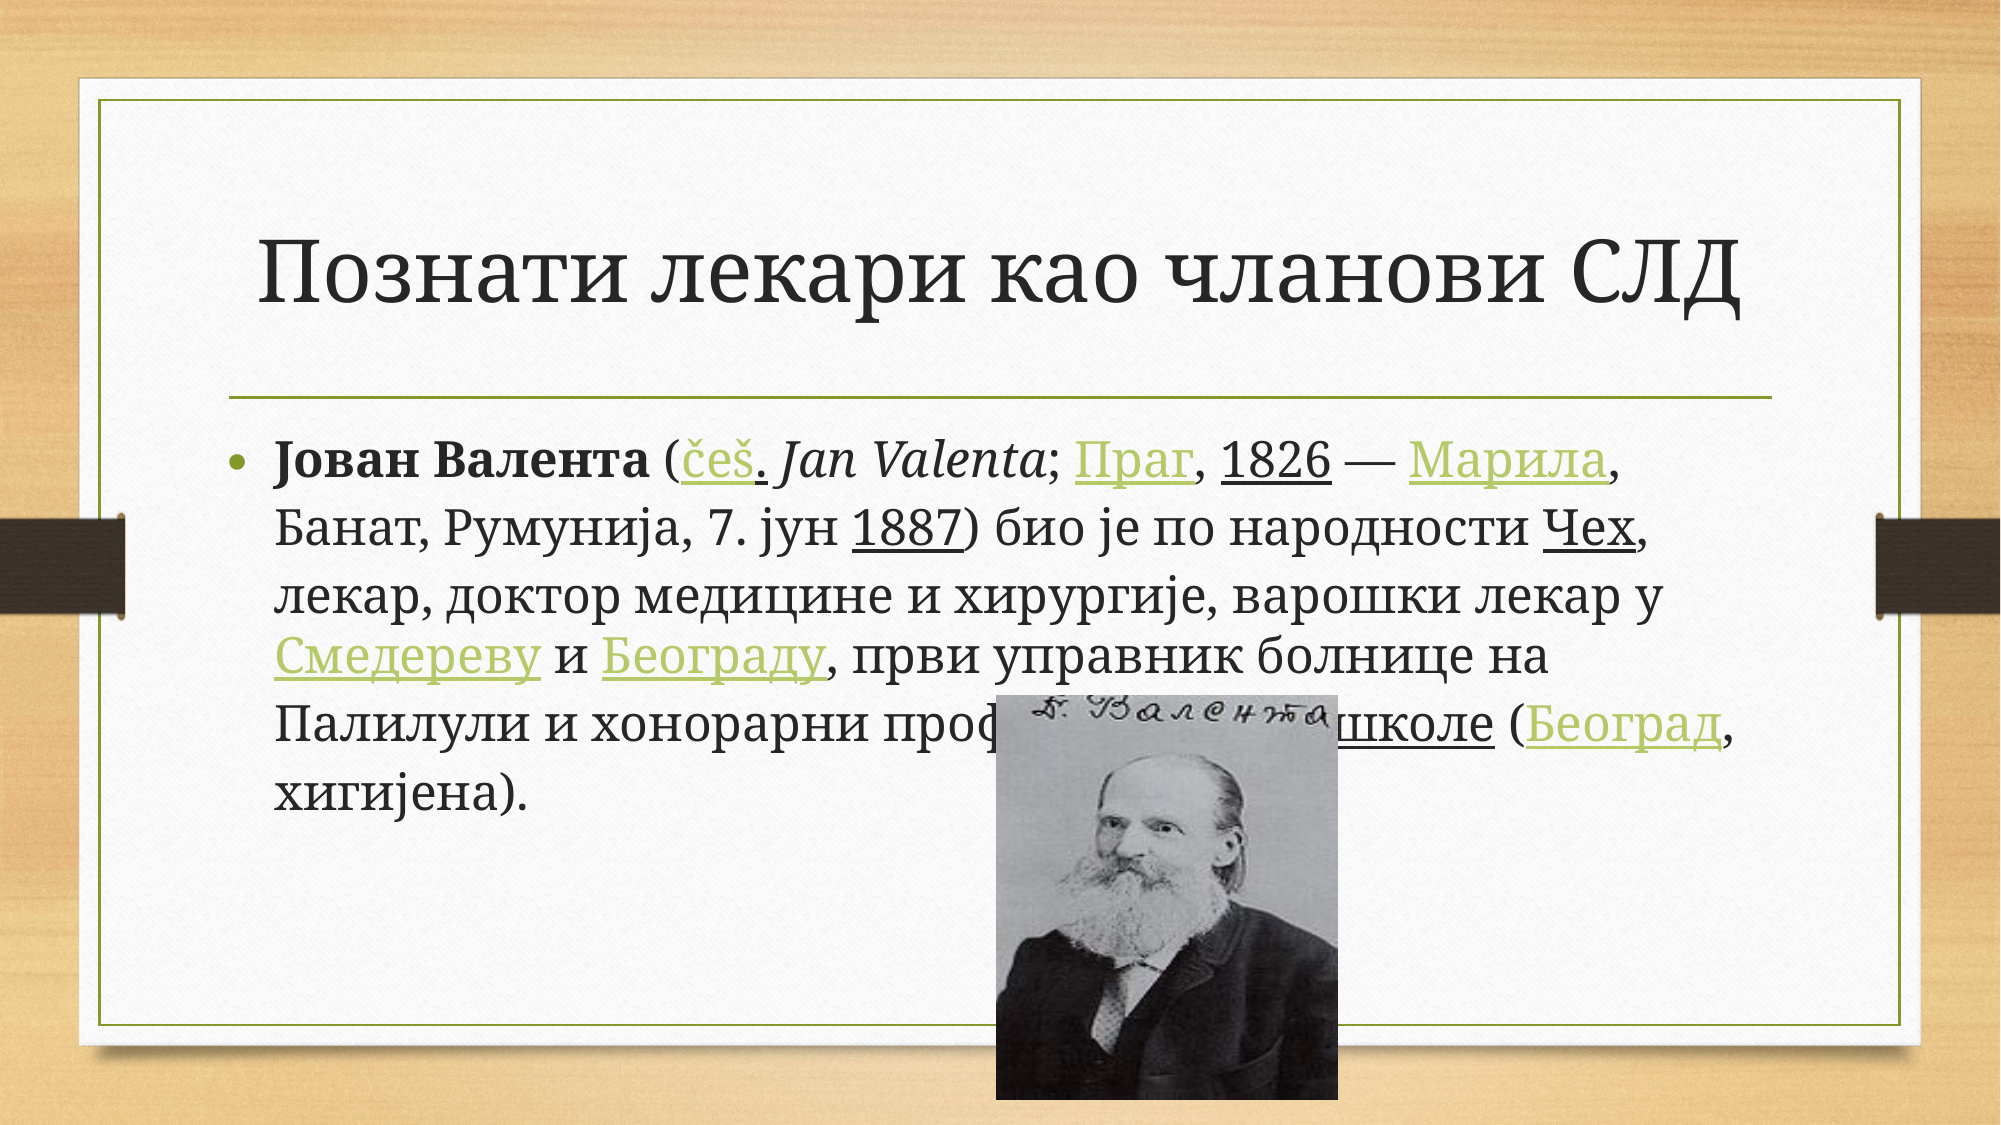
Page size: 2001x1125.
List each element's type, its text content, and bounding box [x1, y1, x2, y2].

list Јован Валента (češ. Jan Valenta; Праг, 1826 — Марила, Банат, Румунија, 7. јун 1887) био је по народности Чех, лекар, доктор медицине и хирургије, варошки лекар у Смедереву и Београду, први управник болнице на Палилули и хонорарни професор Велике школе (Београд, хигијена). [212, 419, 1788, 964]
title Познати лекари као чланови СЛД [212, 161, 1788, 375]
picture [0, 0, 2001, 1125]
